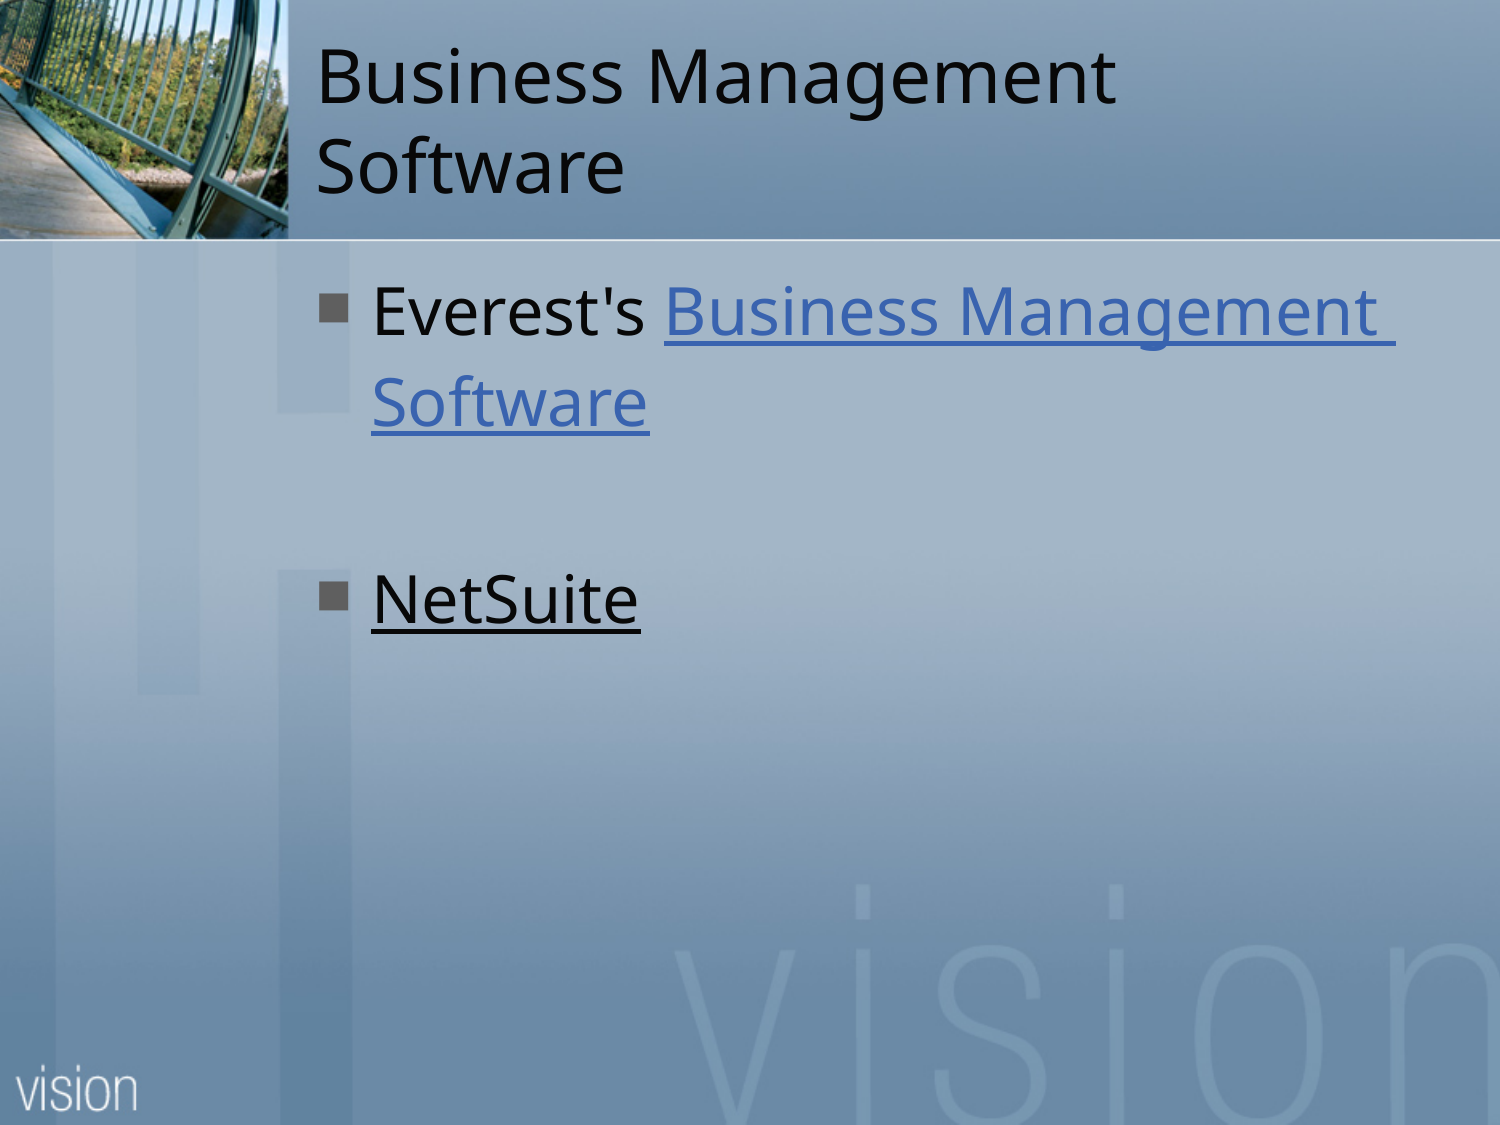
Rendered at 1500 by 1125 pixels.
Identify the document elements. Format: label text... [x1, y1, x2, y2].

title Business Management Software [299, 30, 1462, 207]
list Everest's Business Management Software NetSuite [299, 261, 1462, 1095]
picture [0, 0, 1500, 1125]
